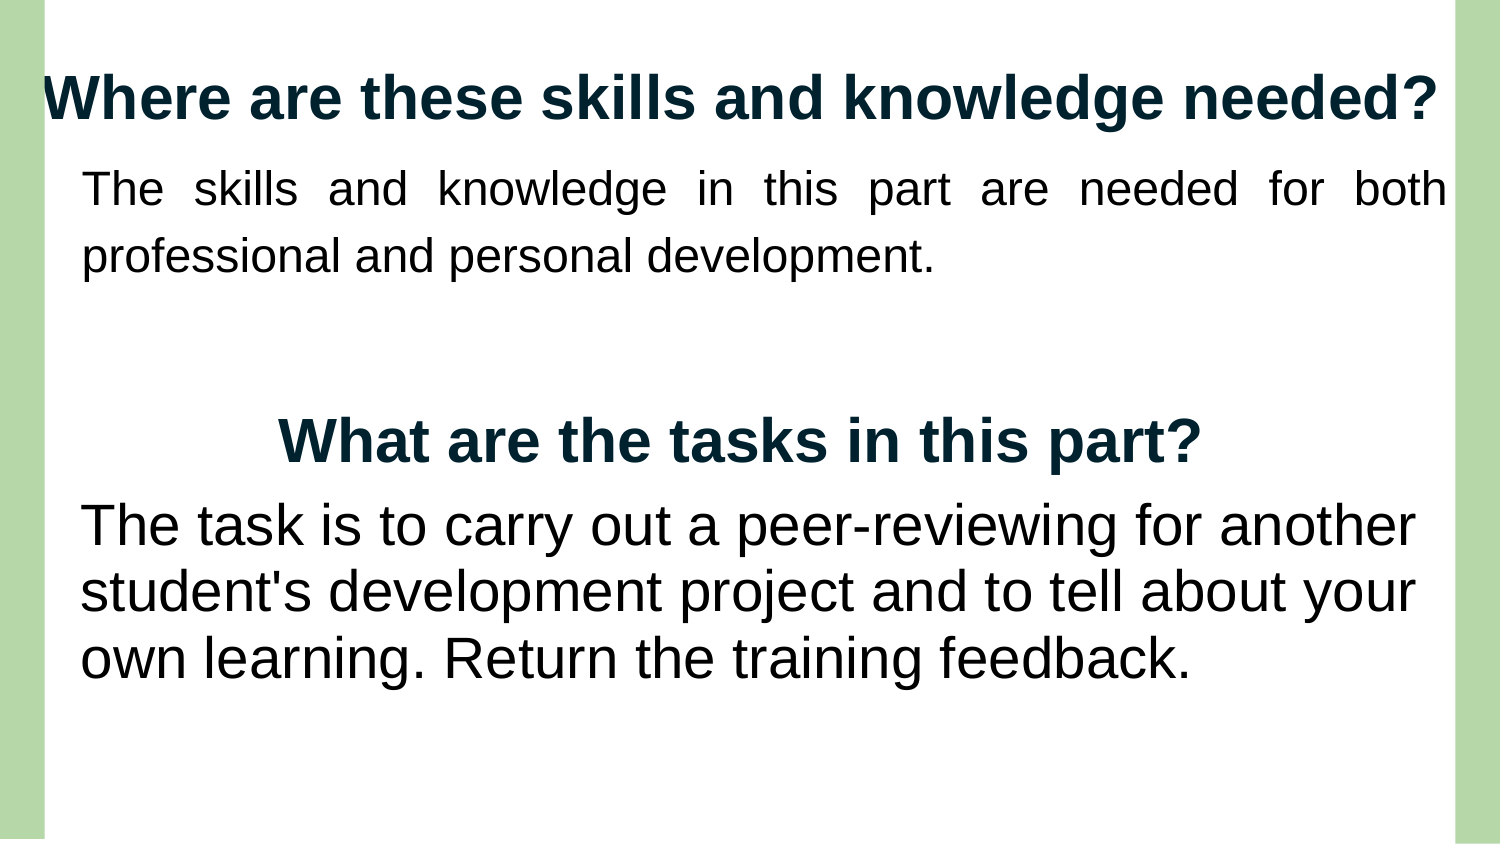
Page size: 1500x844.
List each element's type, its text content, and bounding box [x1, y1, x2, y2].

title Where are these skills and knowledge needed? [45, 30, 1455, 134]
title What are the tasks in this part? [51, 374, 1449, 478]
list The task is to carry out a peer-reviewing for another student's development project and to tell about your own learning. Return the training feedback. [65, 477, 1435, 725]
list The skills and knowledge in this part are needed for both professional and personal development. [66, 133, 1455, 298]
text_box [1455, 0, 1500, 844]
text_box [0, 0, 45, 839]
